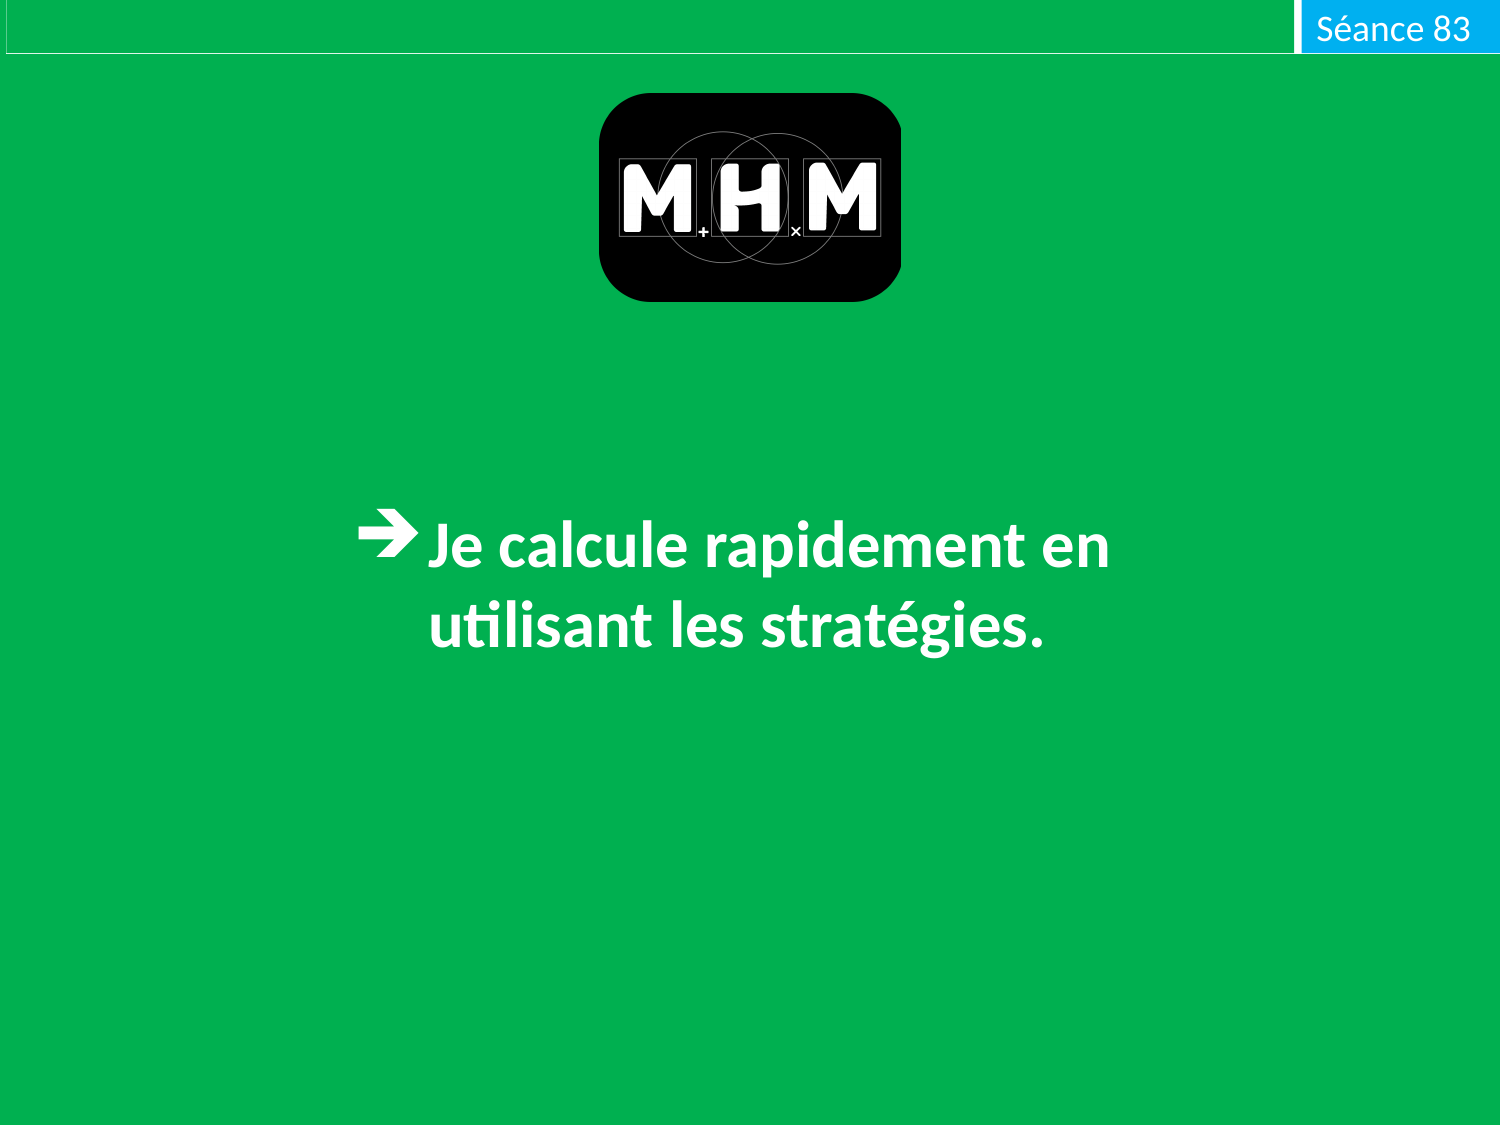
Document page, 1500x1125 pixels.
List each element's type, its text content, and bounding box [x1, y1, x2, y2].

text_box Je calcule rapidement en utilisant les stratégies. [338, 493, 1162, 669]
picture [599, 93, 901, 302]
text_box [0, 53, 1500, 1125]
